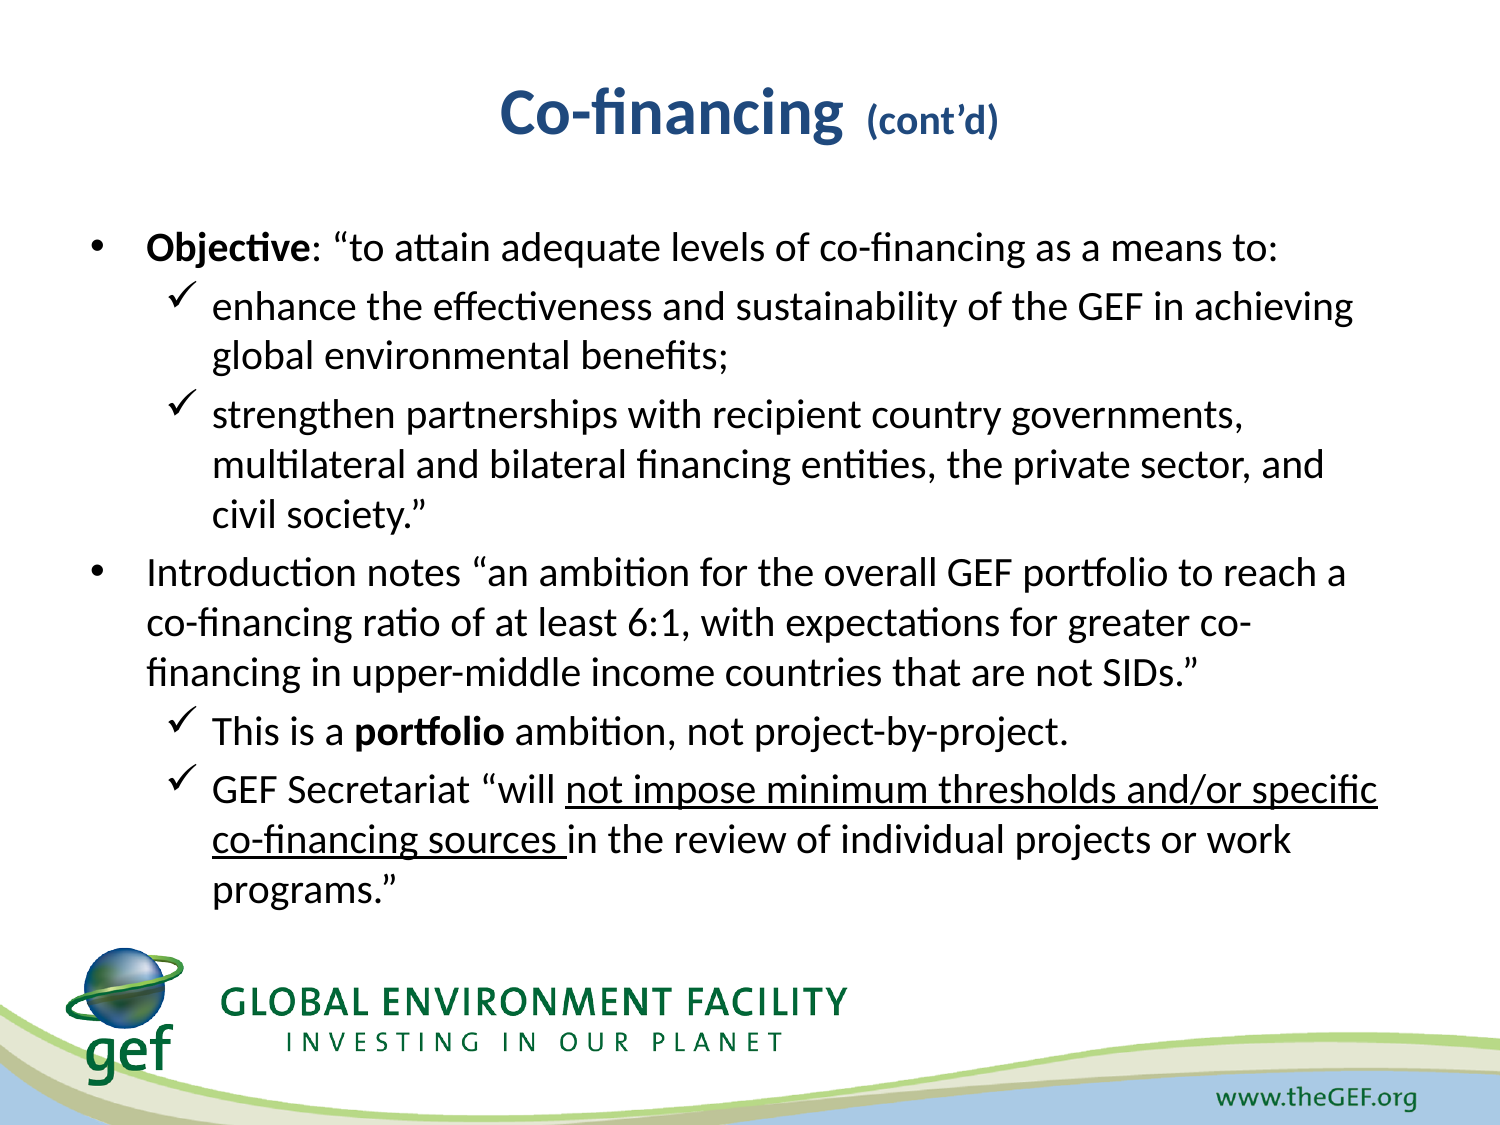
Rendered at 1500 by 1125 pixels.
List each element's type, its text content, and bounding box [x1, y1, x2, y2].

title Co-financing (cont’d) [74, 4, 1426, 193]
list Objective: “to attain adequate levels of co-financing as a means to: enhance the effectiveness and sustainability of the GEF in achieving global environmental benefits; strengthen partnerships with recipient country governments, multilateral and bilateral financing entities, the private sector, and civil society.” Introduction notes “an ambition for the overall GEF portfolio to reach a co-financing ratio of at least 6:1, with expectations for greater co-financing in upper-middle income countries that are not SIDs.” This is a portfolio ambition, not project-by-project. GEF Secretariat “will not impose minimum thresholds and/or specific co-financing sources in the review of individual projects or work programs.” [74, 212, 1401, 956]
picture [0, 920, 1500, 1125]
